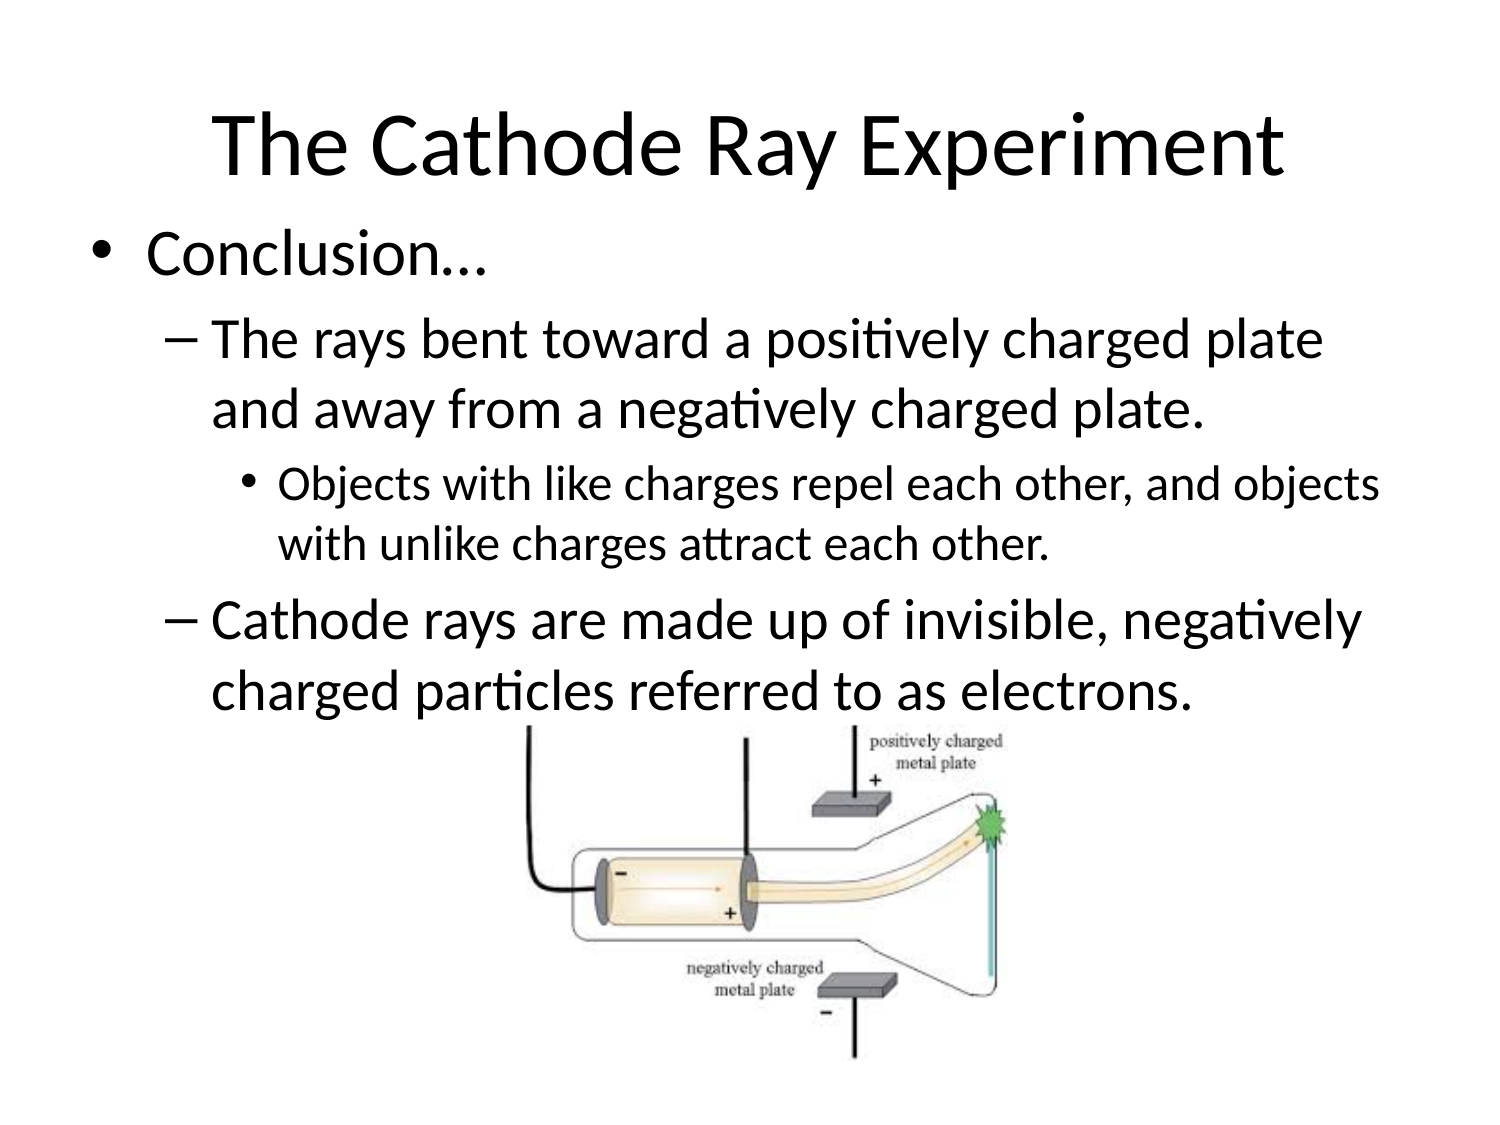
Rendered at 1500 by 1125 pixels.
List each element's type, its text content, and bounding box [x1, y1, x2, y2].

title The Cathode Ray Experiment [75, 45, 1425, 201]
picture [524, 724, 1008, 1061]
list Conclusion… The rays bent toward a positively charged plate and away from a negatively charged plate. Objects with like charges repel each other, and objects with unlike charges attract each other. Cathode rays are made up of invisible, negatively charged particles referred to as electrons. [75, 201, 1425, 944]
